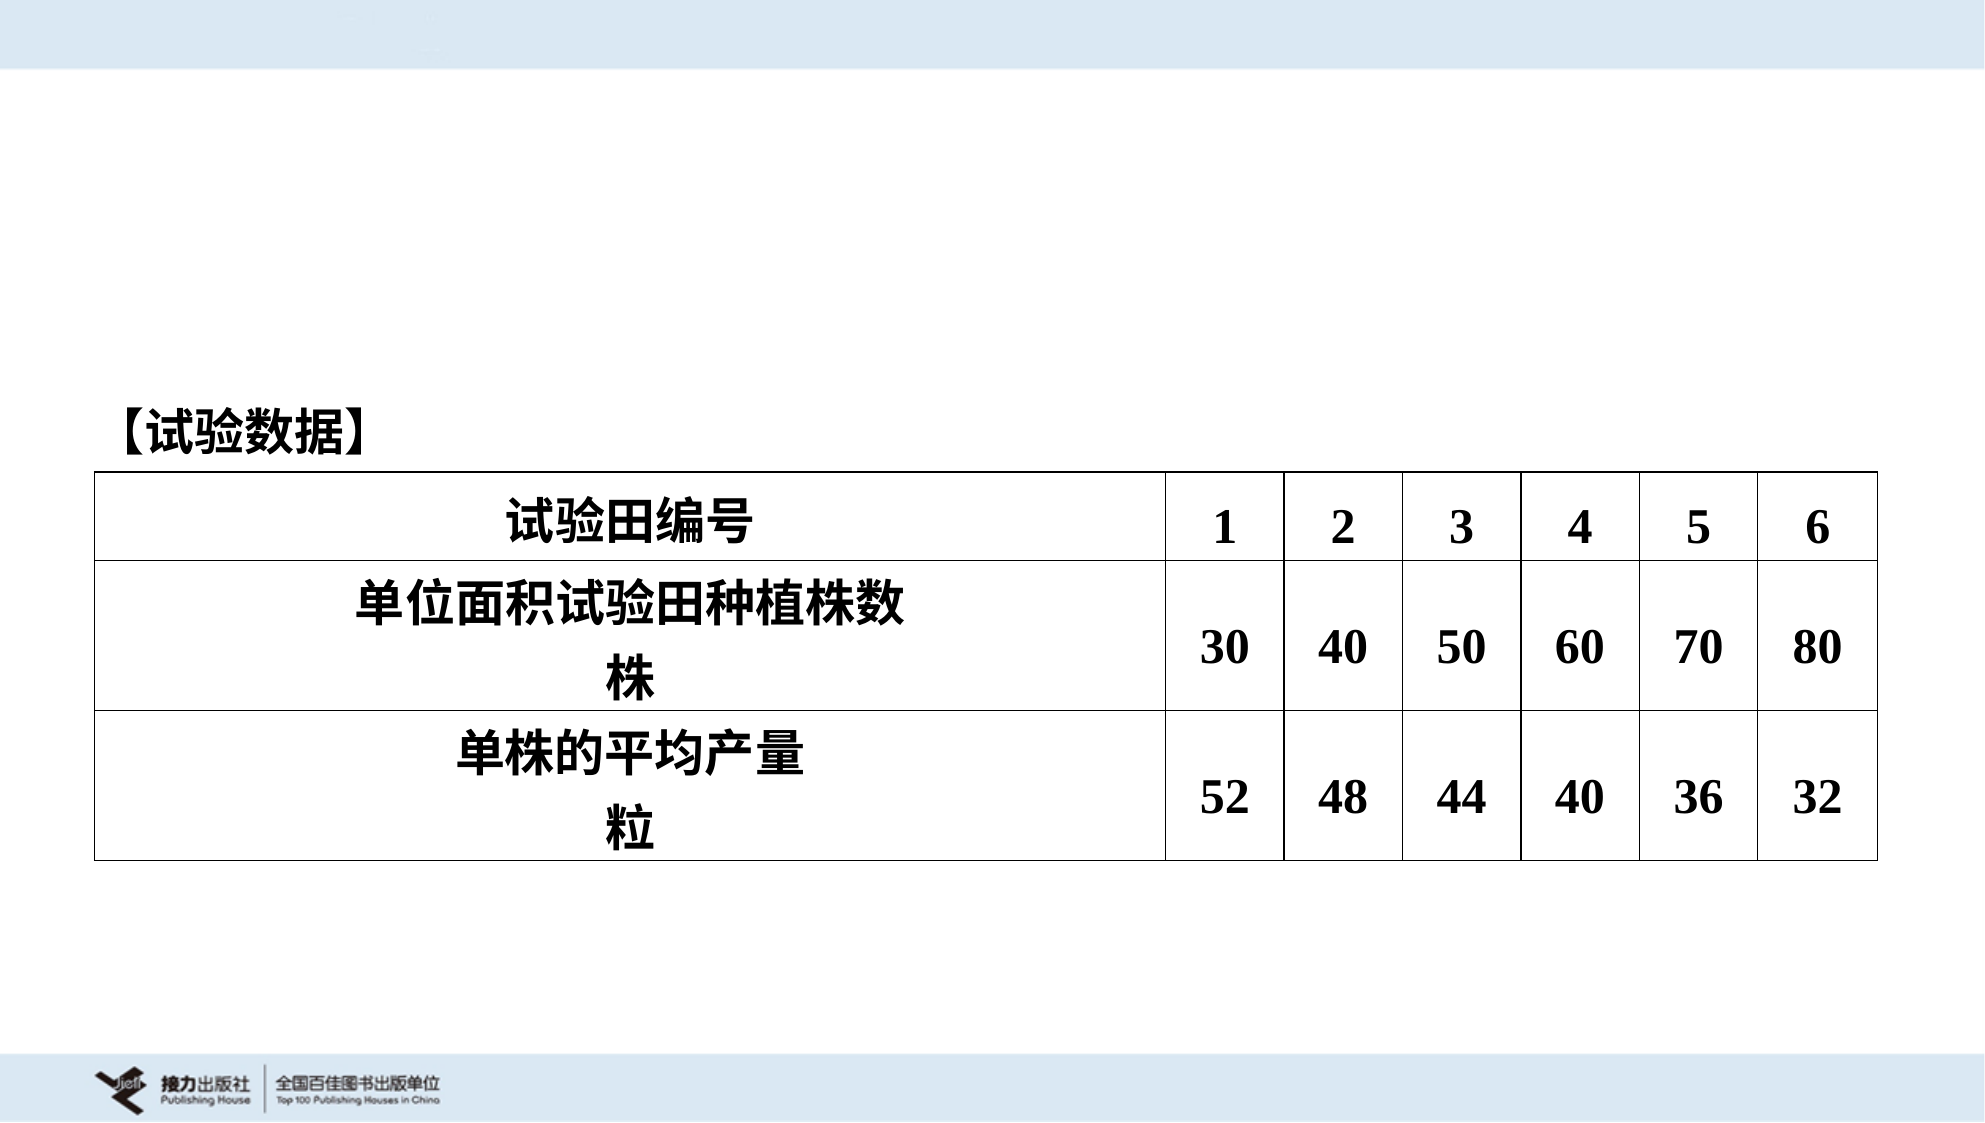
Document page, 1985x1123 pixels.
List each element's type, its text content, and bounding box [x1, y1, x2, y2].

text_box 【试验数据】 [94, 372, 1892, 461]
picture [0, 0, 1985, 1122]
